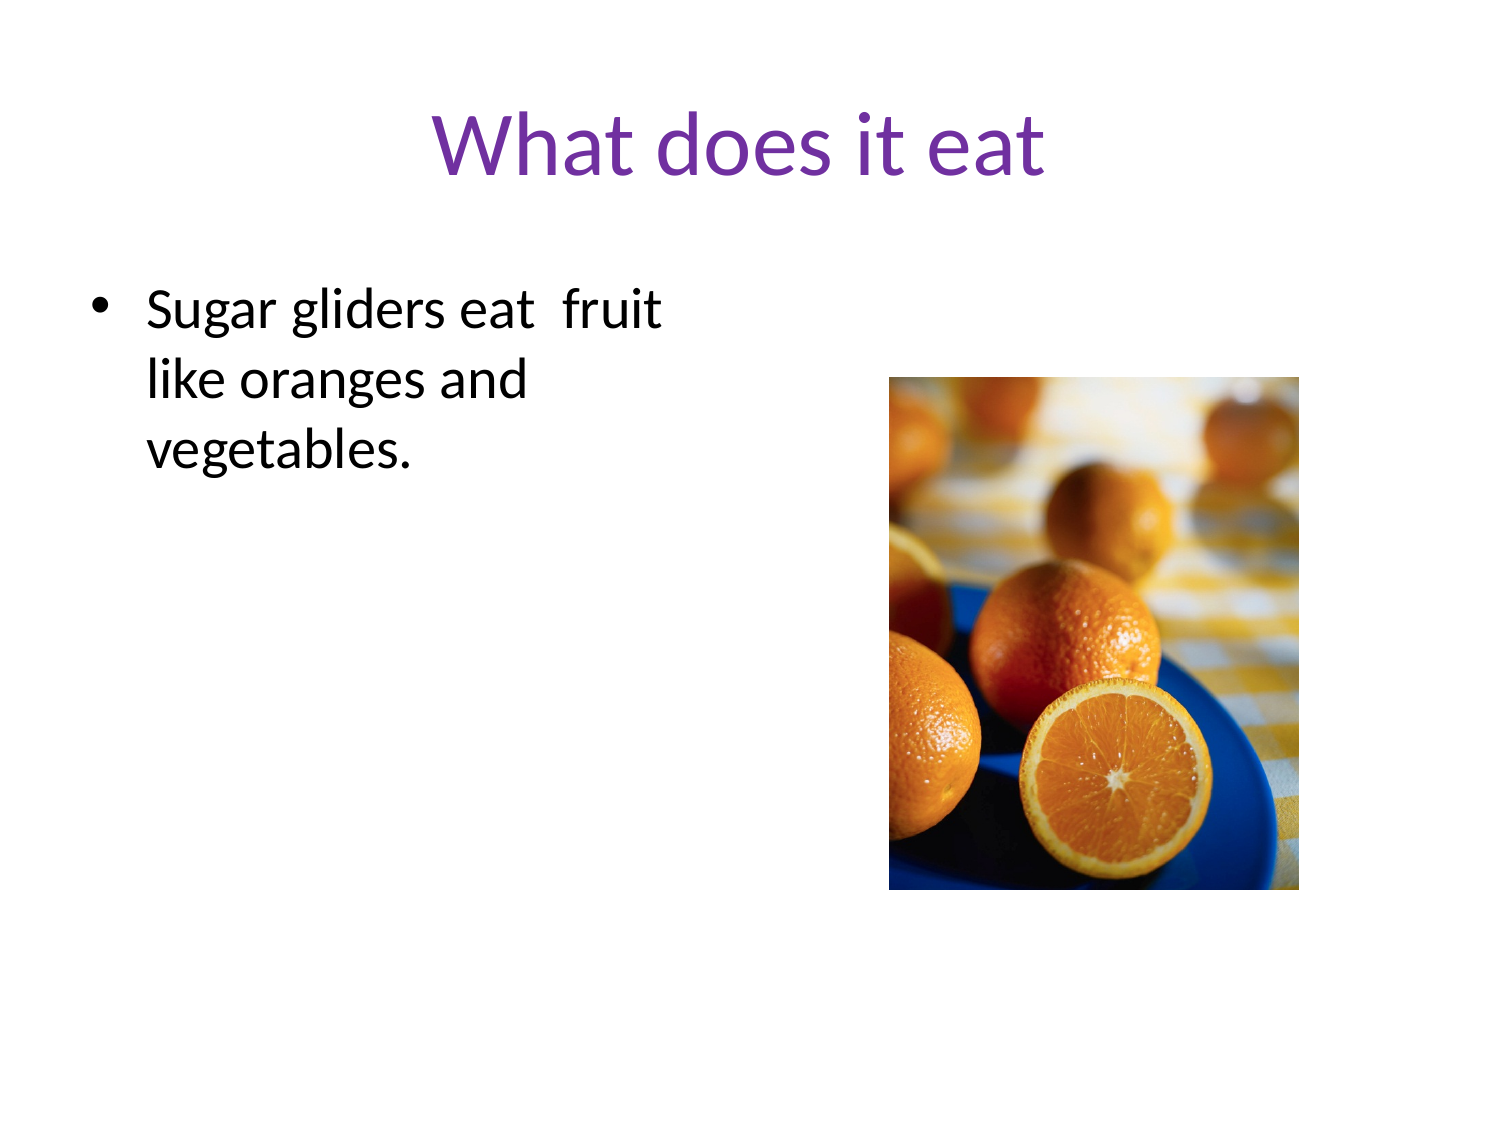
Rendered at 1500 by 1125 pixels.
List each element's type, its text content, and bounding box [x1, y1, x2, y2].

list Sugar gliders eat fruit like oranges and vegetables. [75, 262, 738, 1005]
title What does it eat [75, 45, 1425, 233]
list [888, 377, 1299, 890]
